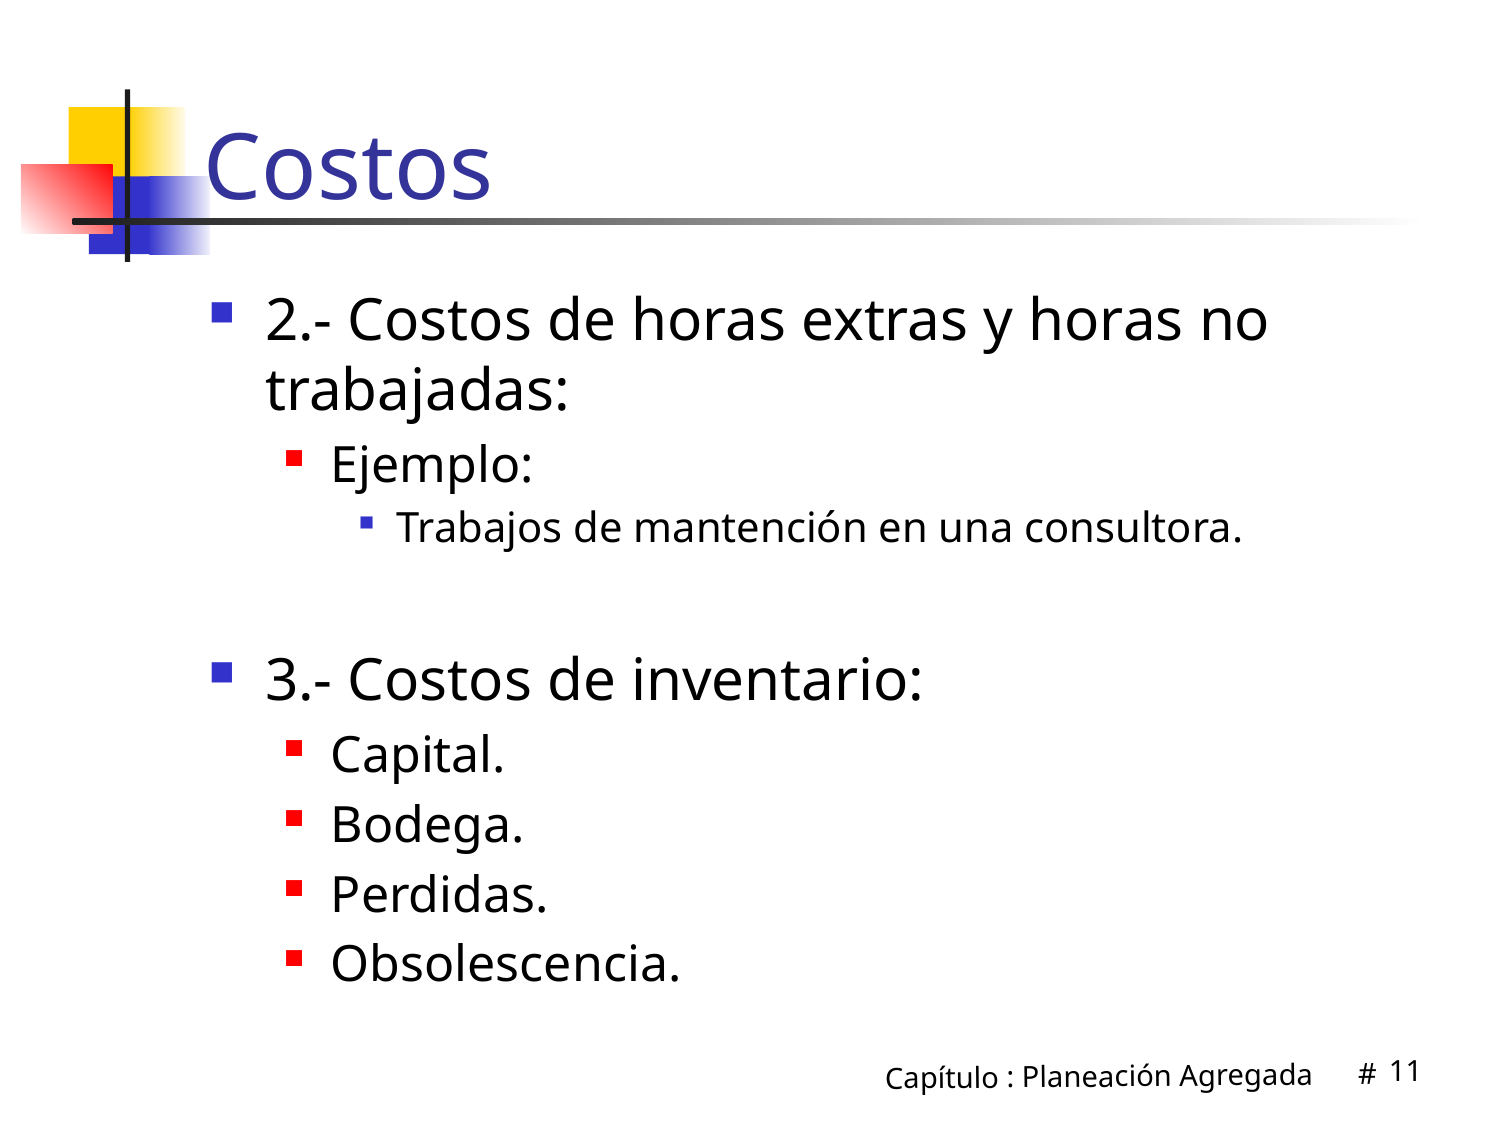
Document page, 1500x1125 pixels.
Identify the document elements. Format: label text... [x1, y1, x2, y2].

footer Capítulo : Planeación Agregada # [836, 1028, 1427, 1109]
slide_number 11 [1124, 1024, 1438, 1101]
list 2.- Costos de horas extras y horas no trabajadas: Ejemplo: Trabajos de mantención en una consultora. 3.- Costos de inventario: Capital. Bodega. Perdidas. Obsolescencia. [193, 274, 1470, 1007]
title Costos [188, 37, 1468, 226]
